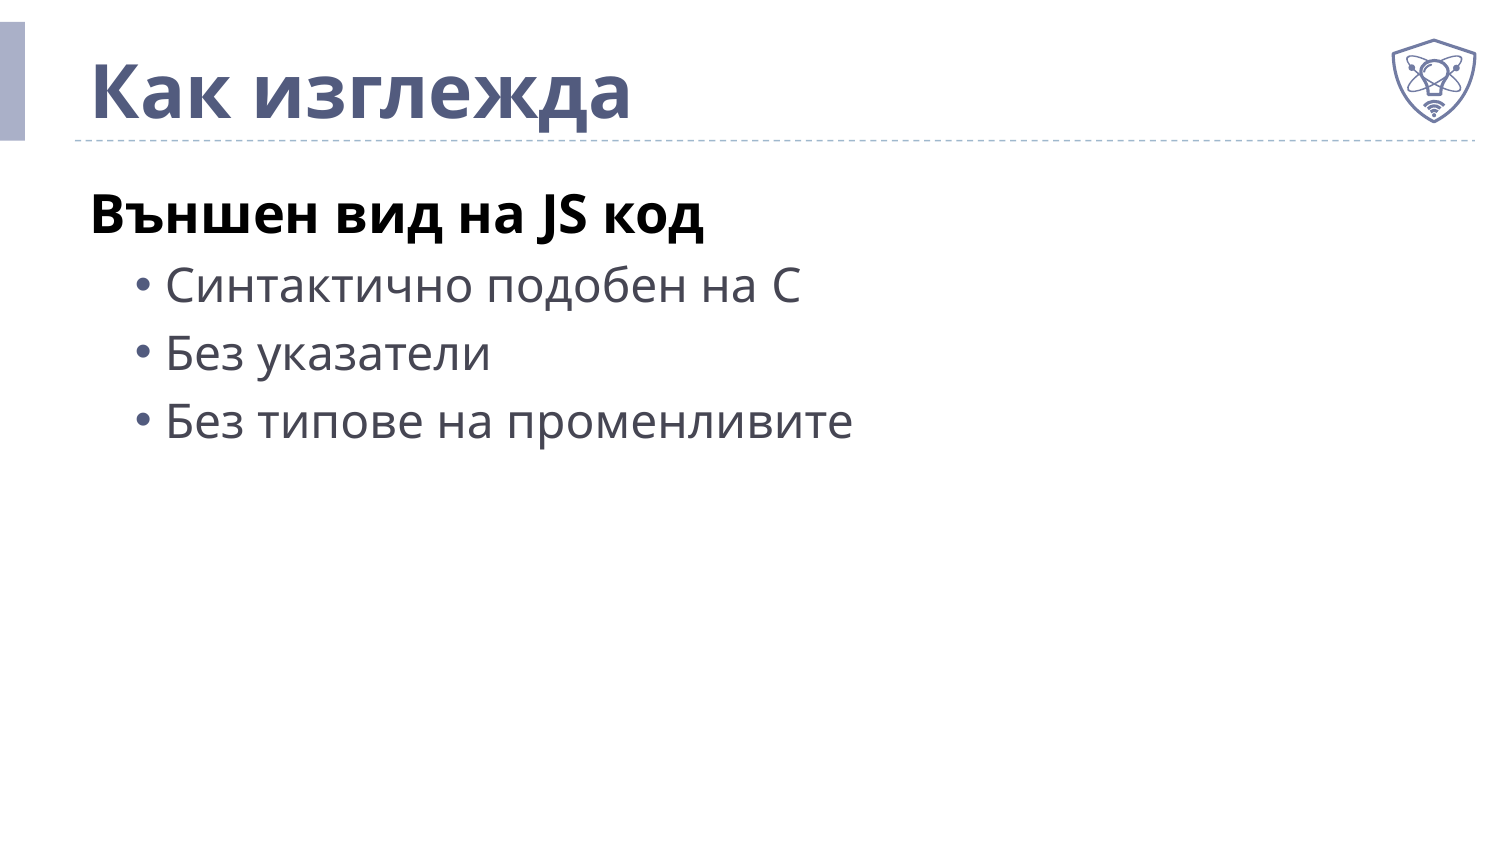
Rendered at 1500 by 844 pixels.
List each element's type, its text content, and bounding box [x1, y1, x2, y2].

list Външен вид на JS код Синтактично подобен на C Без указатели Без типове на променливите [75, 171, 1475, 835]
title Как изглежда [75, 18, 1475, 141]
